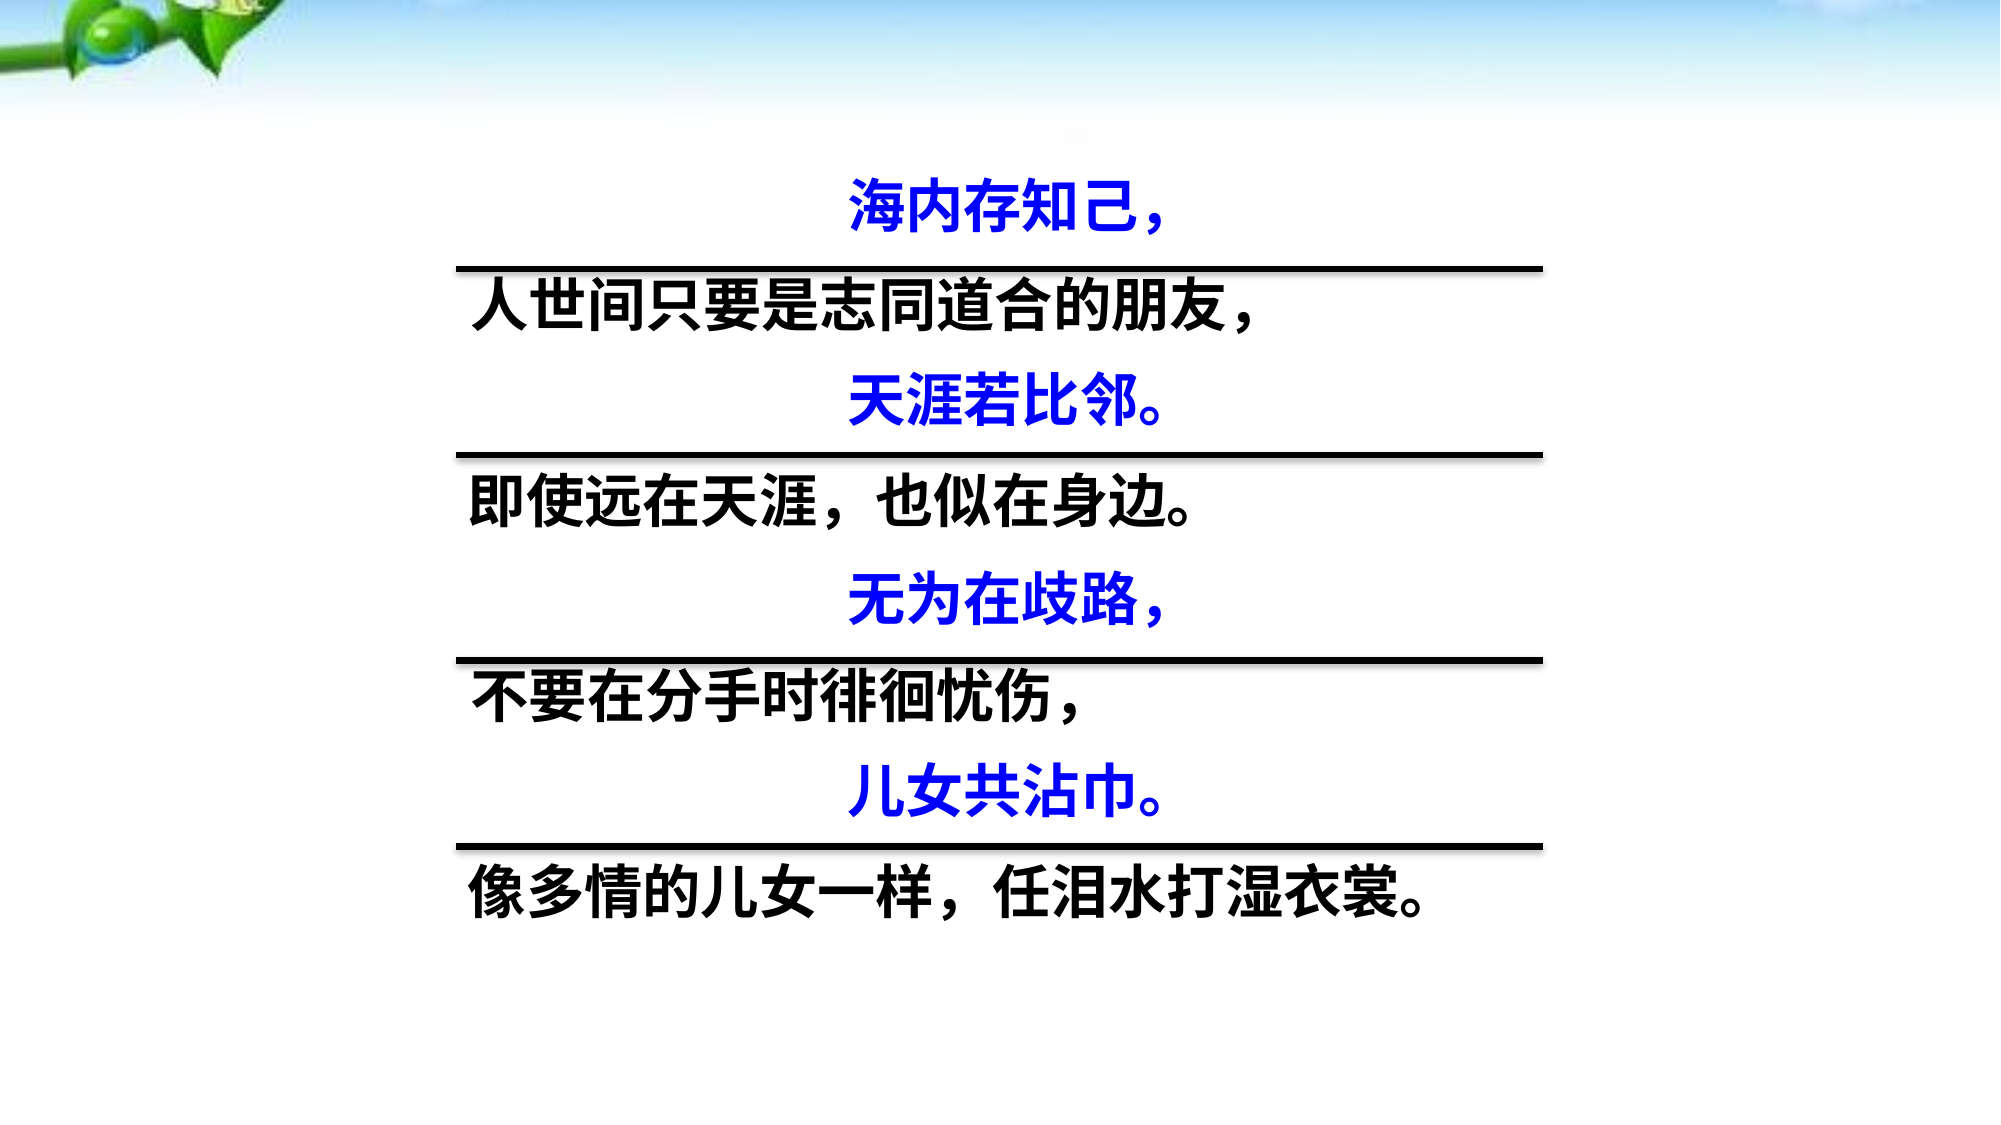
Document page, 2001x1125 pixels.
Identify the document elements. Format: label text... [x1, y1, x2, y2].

text_box 天涯若比邻。 [832, 355, 1223, 440]
text_box 人世间只要是志同道合的朋友， [455, 260, 1343, 266]
text_box 不要在分手时徘徊忧伤， [455, 670, 1409, 737]
text_box 即使远在天涯，也似在身边。 [453, 464, 1493, 542]
text_box 海内存知己， [832, 162, 1223, 247]
picture [0, 0, 2001, 1125]
text_box 像多情的儿女一样，任泪水打湿衣裳。 [453, 855, 1520, 933]
text_box 人世间只要是志同道合的朋友， [455, 279, 1343, 346]
text_box 不要在分手时徘徊忧伤， [455, 652, 1409, 657]
text_box 无为在歧路， [832, 554, 1223, 640]
text_box 儿女共沾巾。 [832, 746, 1223, 832]
